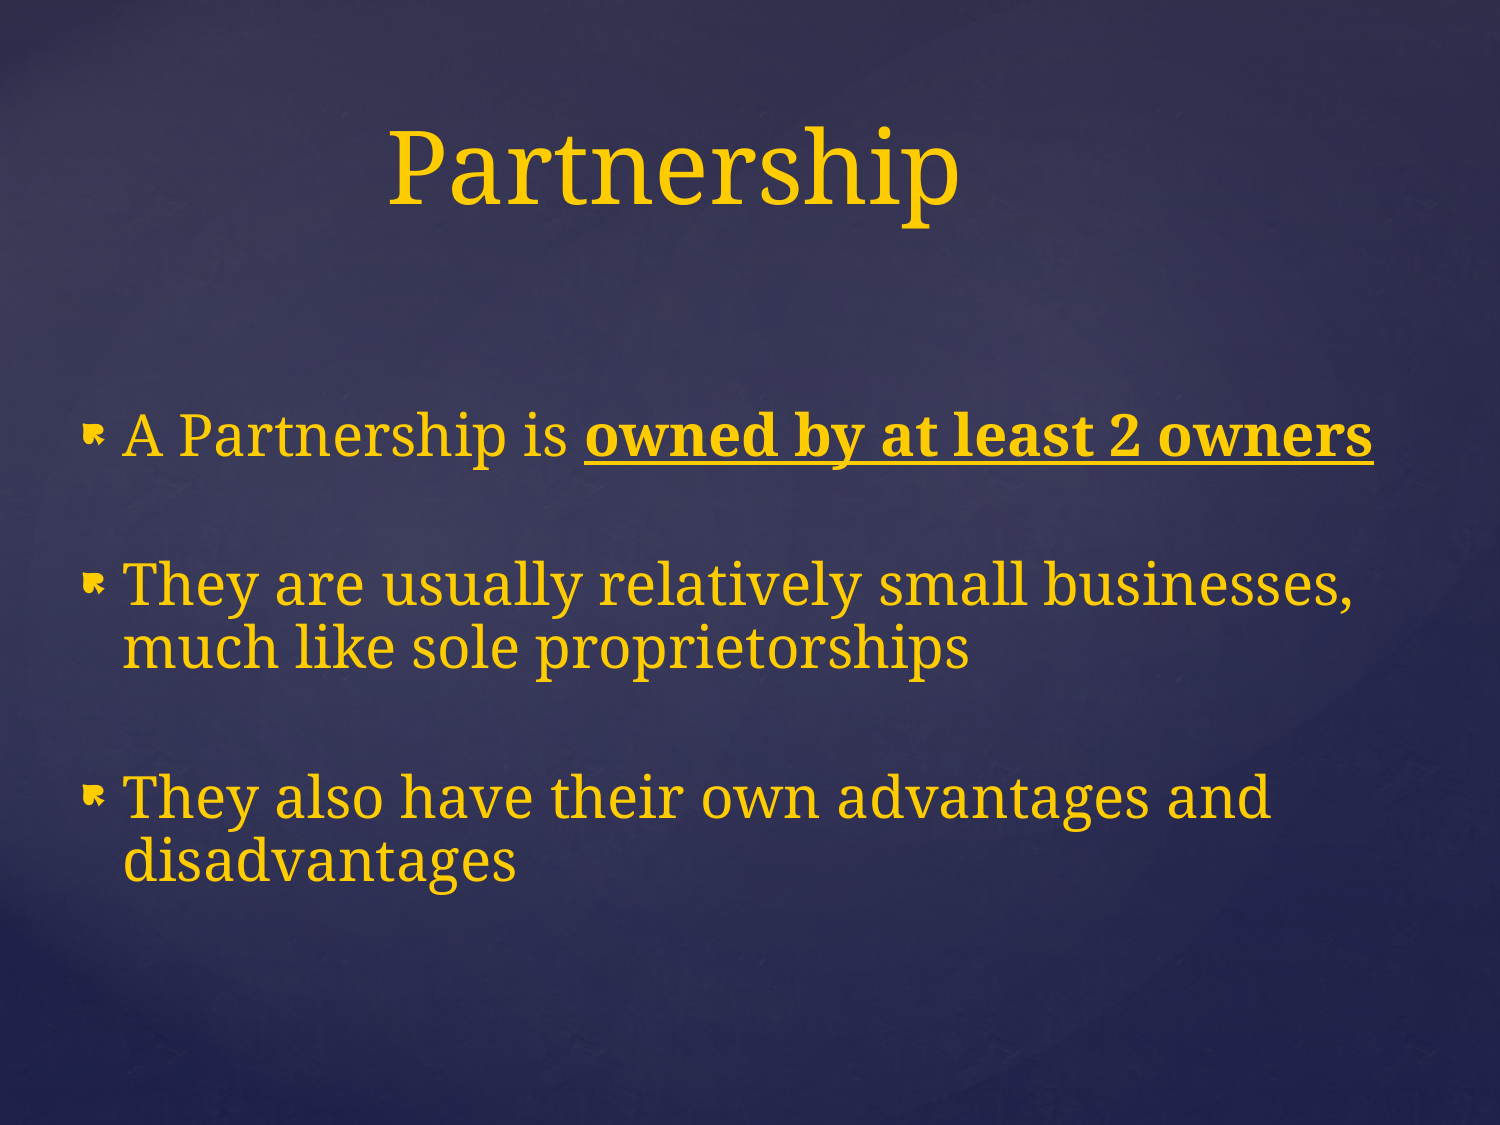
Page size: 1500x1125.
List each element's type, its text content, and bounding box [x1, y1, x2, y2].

list A Partnership is owned by at least 2 owners They are usually relatively small businesses, much like sole proprietorships They also have their own advantages and disadvantages [62, 249, 1463, 1050]
title Partnership [0, 45, 1350, 233]
